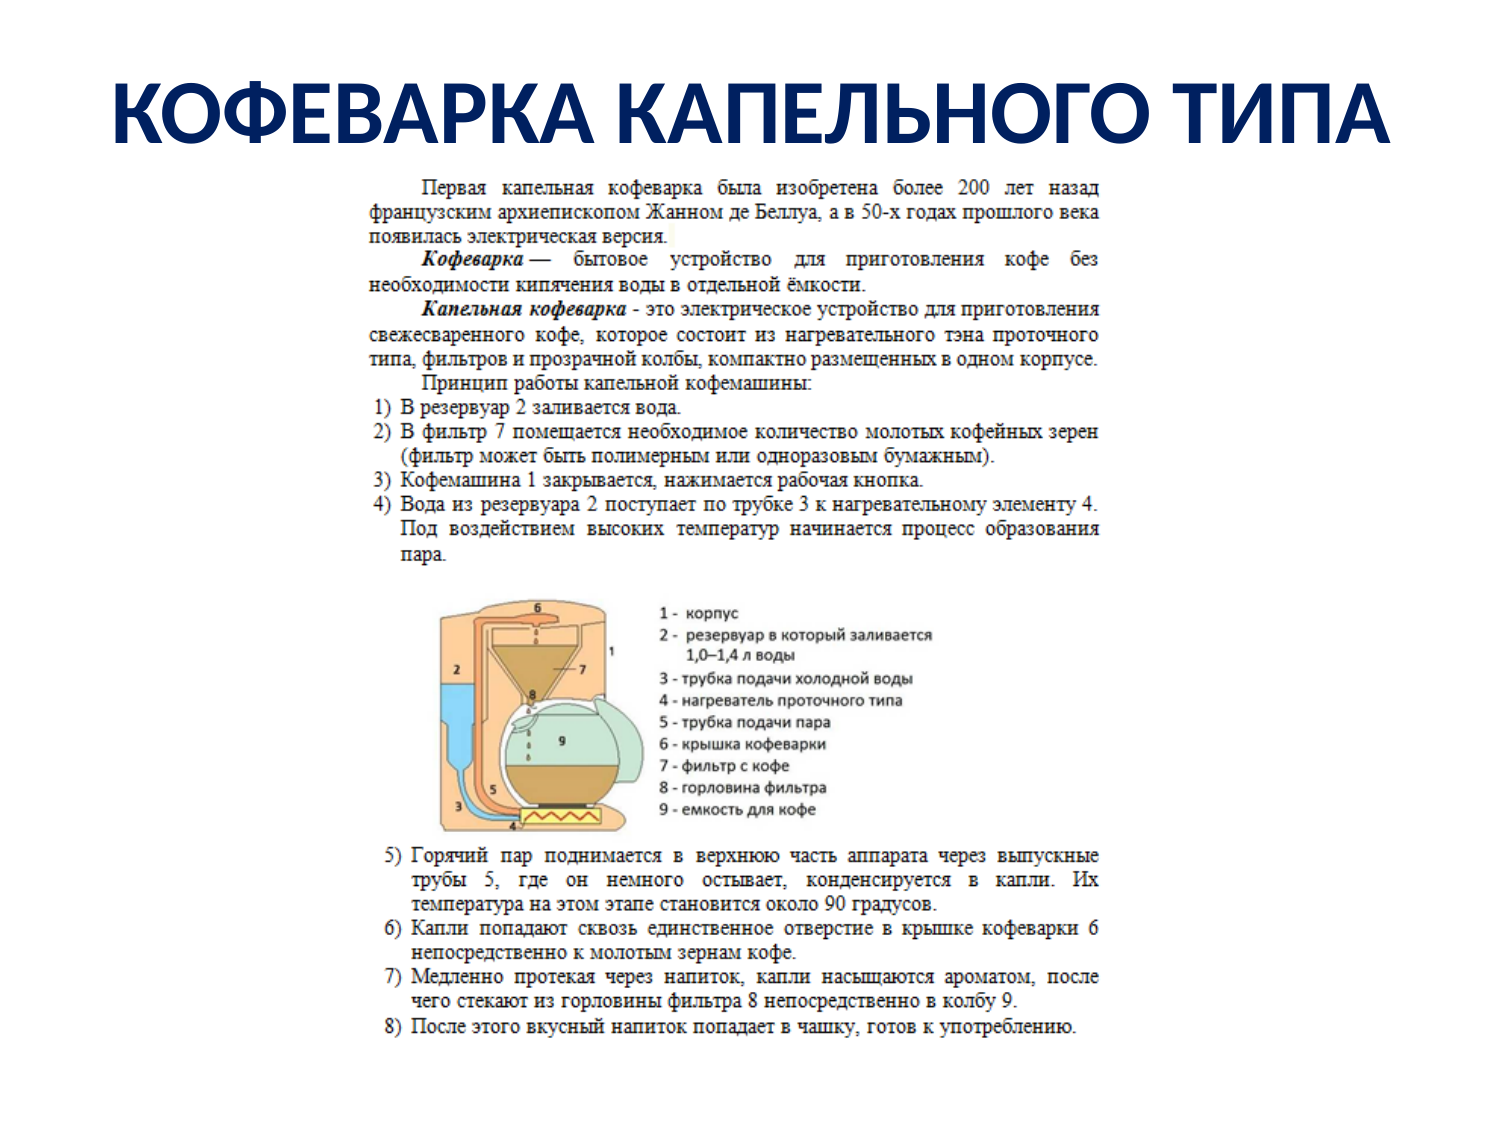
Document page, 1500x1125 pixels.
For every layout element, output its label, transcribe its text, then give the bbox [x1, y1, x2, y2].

picture [348, 172, 1152, 1048]
title КОФЕВАРКА КАПЕЛЬНОГО ТИПА [76, 13, 1427, 201]
